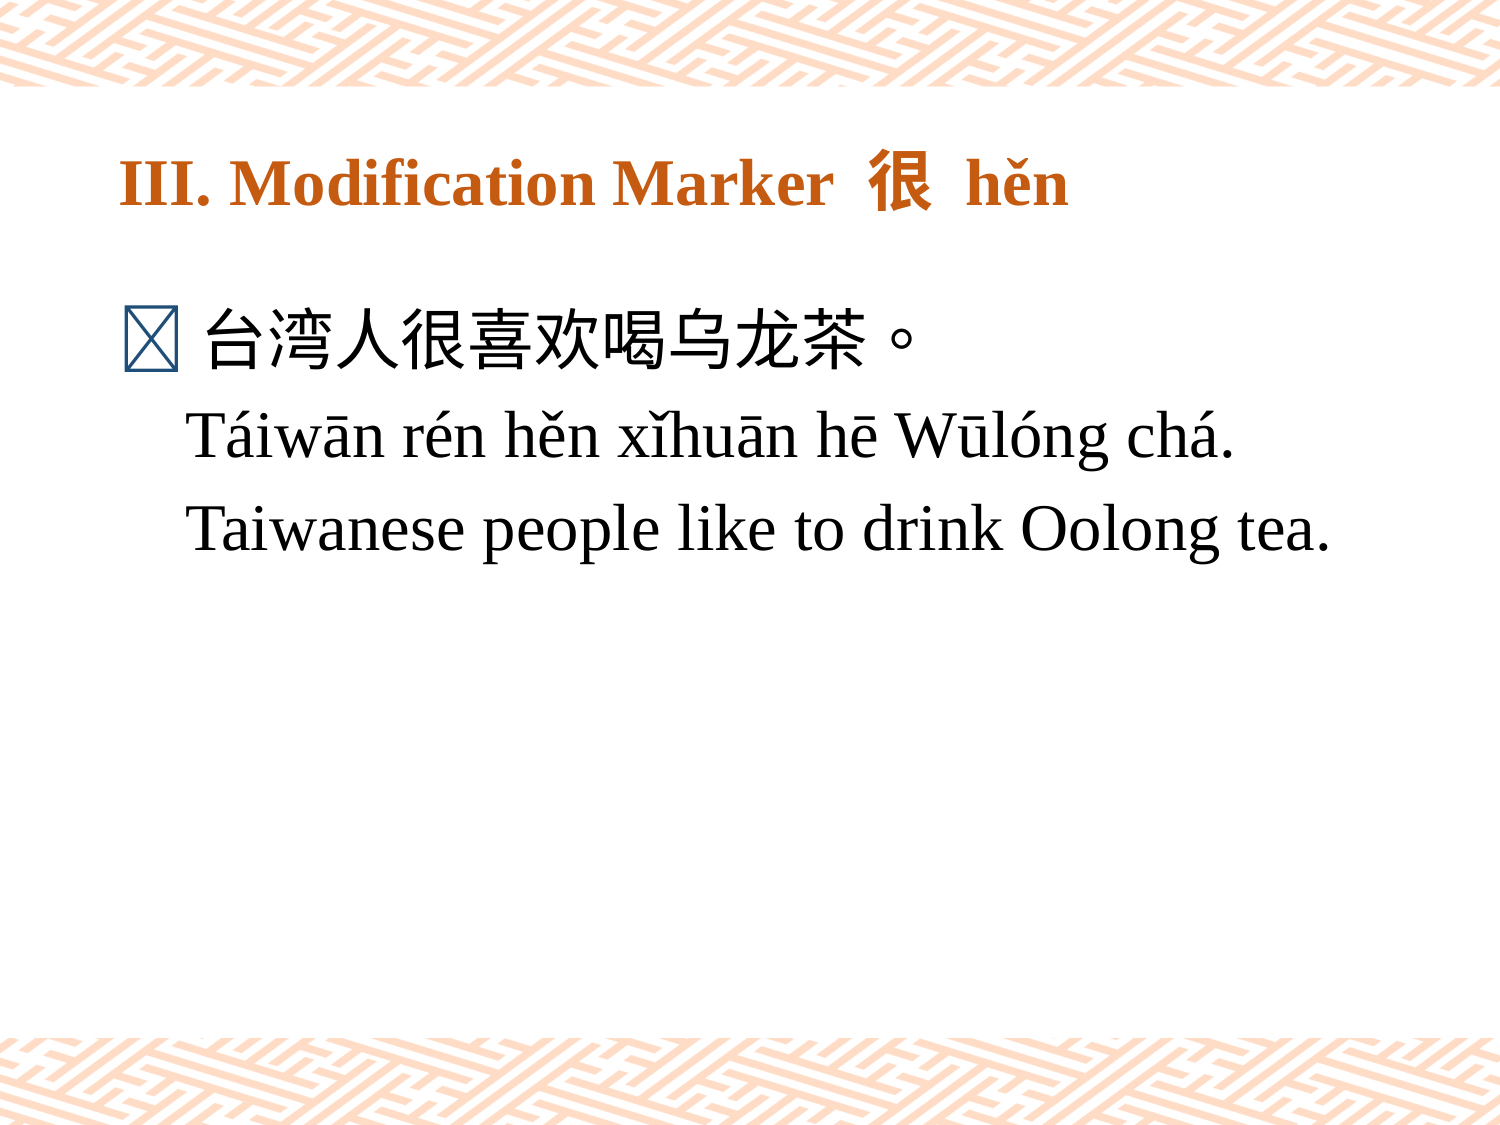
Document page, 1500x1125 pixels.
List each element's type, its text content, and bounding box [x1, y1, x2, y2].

title III. Modification Marker 很 hěn [103, 75, 1397, 293]
list 台湾人很喜欢喝乌龙茶。 Táiwān rén hěn xǐhuān hē Wūlóng chá. Taiwanese people like to drink Oolong tea. [103, 299, 1397, 1014]
picture [0, 0, 1500, 1125]
